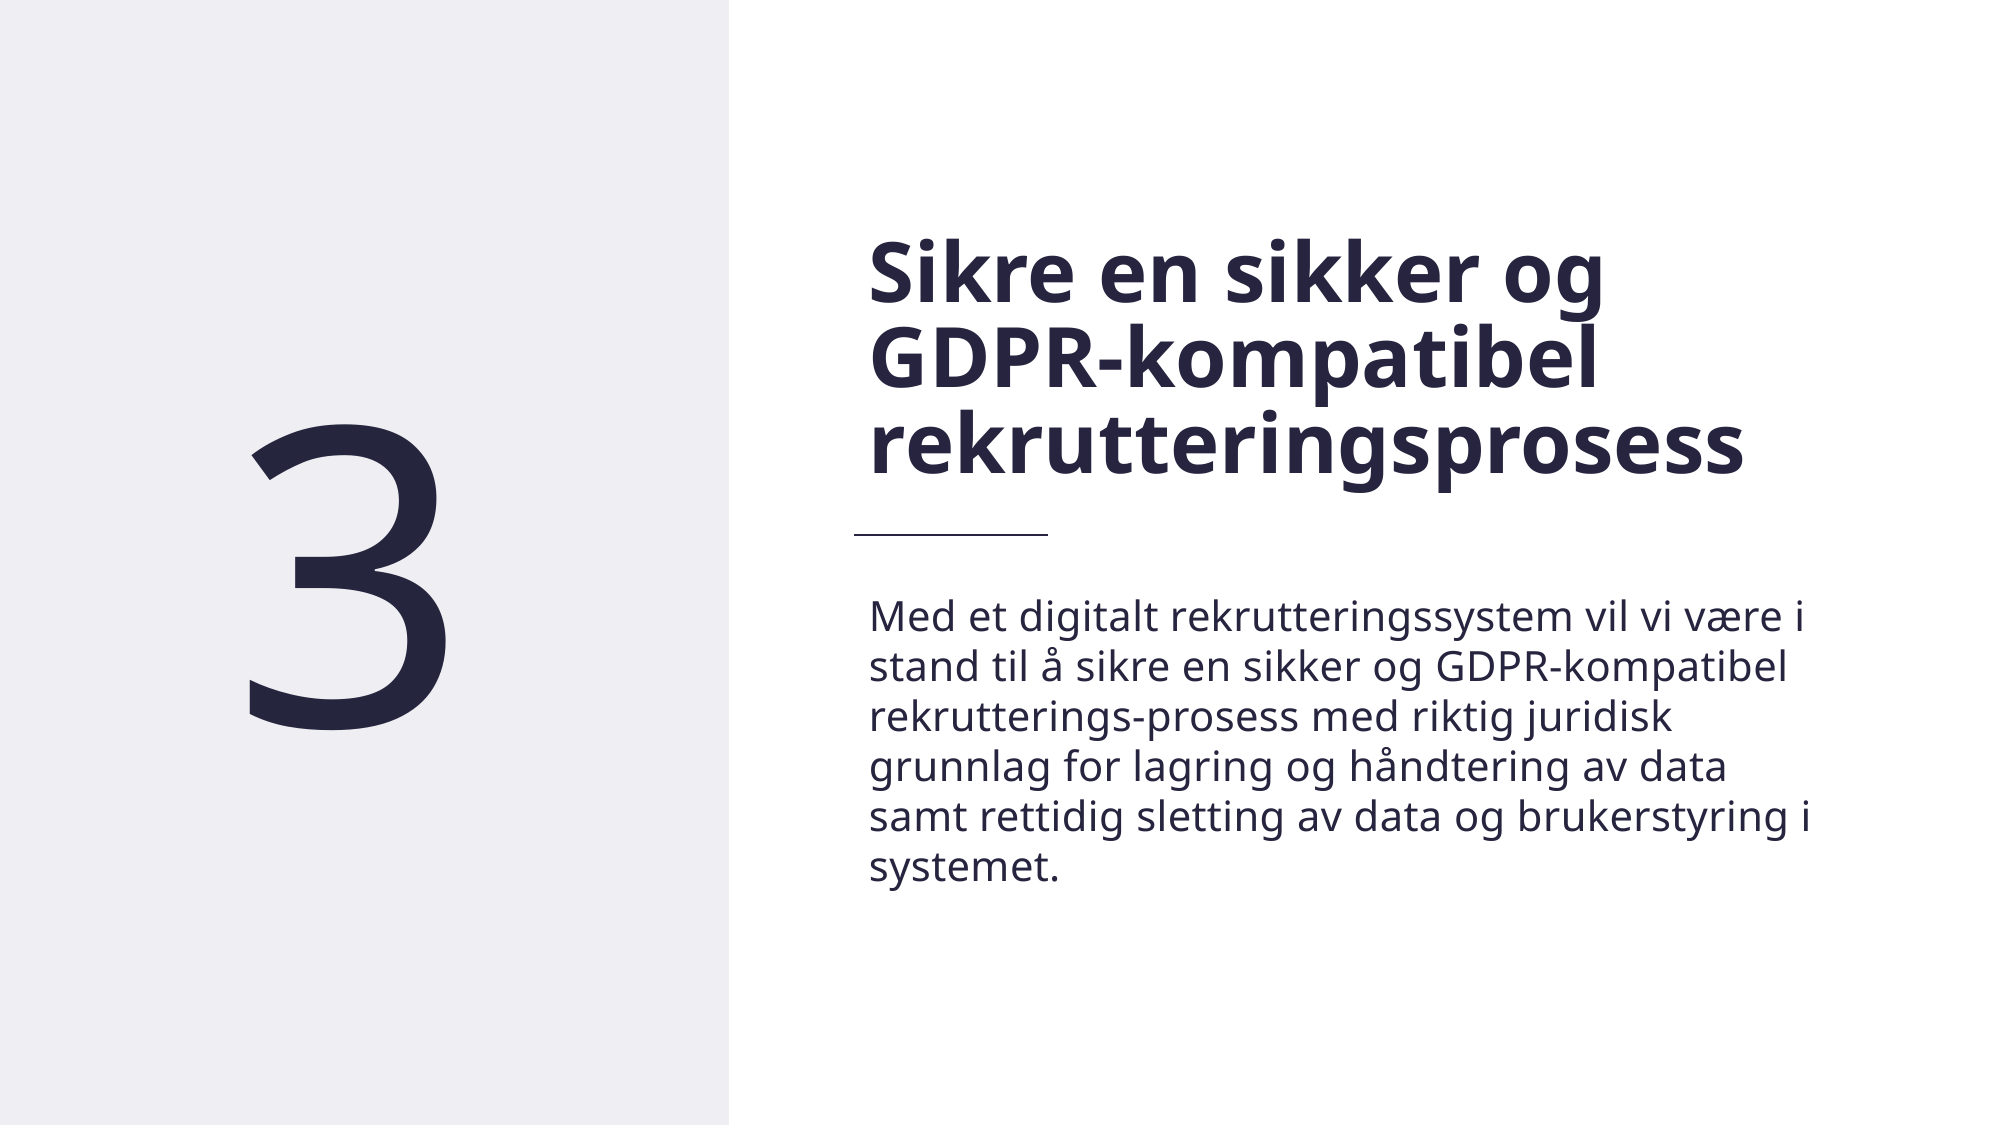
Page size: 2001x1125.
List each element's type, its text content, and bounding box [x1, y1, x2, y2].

text_box [0, 0, 730, 1125]
text_box 3 [216, 302, 513, 818]
text_box Sikre en sikker og GDPR-kompatibel rekrutteringsprosess [854, 226, 2000, 563]
text_box Med et digitalt rekrutteringssystem vil vi være i stand til å sikre en sikker og GDPR-kompatibel rekrutterings-prosess med riktig juridisk grunnlag for lagring og håndtering av data samt rettidig sletting av data og brukerstyring i systemet. [854, 582, 1847, 872]
